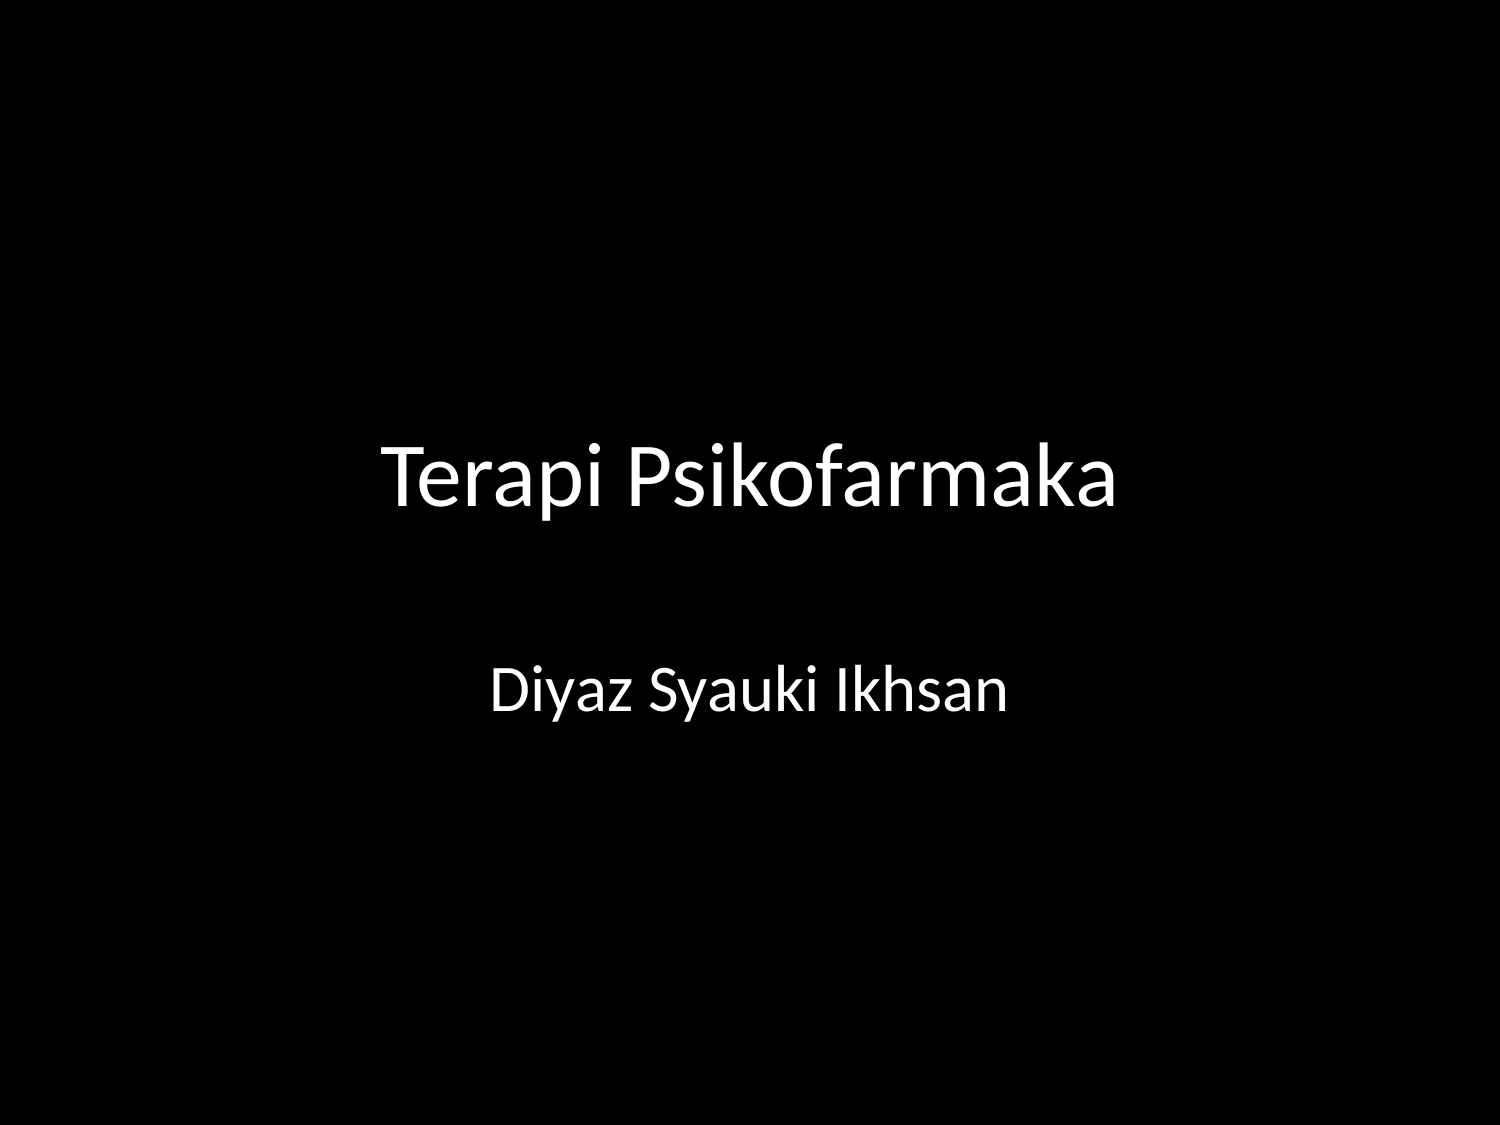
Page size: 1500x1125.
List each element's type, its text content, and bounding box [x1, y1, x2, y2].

subtitle Diyaz Syauki Ikhsan [225, 637, 1275, 925]
title Terapi Psikofarmaka [112, 349, 1388, 591]
